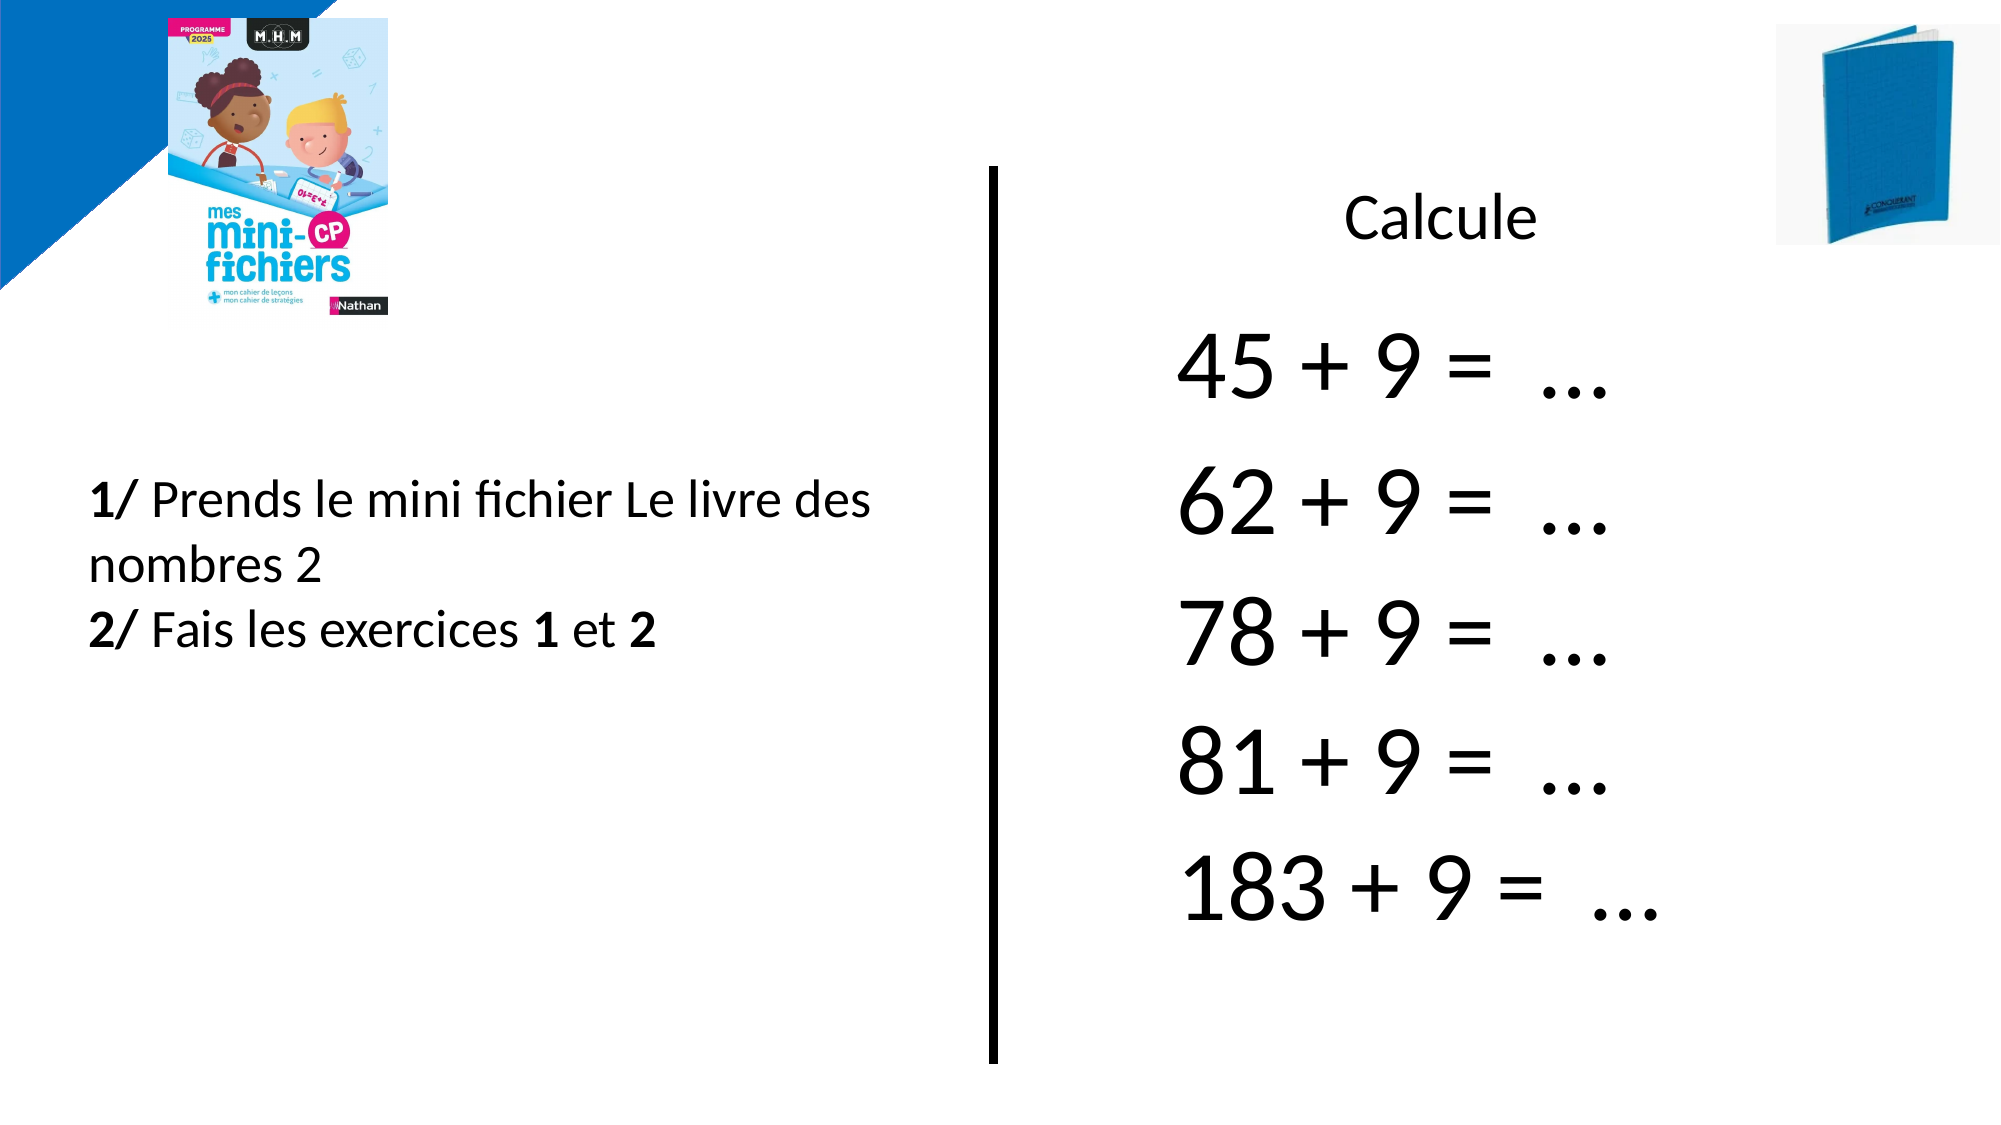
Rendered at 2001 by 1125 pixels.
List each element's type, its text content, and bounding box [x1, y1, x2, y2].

text_box 45 + 9 = … [1161, 291, 1669, 426]
text_box 1/ Prends le mini fichier Le livre des nombres 2 2/ Fais les exercices 1 et 2 [73, 456, 993, 667]
text_box [0, 0, 337, 290]
text_box Calcule [1329, 165, 1597, 261]
picture [1776, 24, 2000, 245]
text_box 62 + 9 = … [1161, 427, 1669, 558]
text_box 78 + 9 = … [1161, 558, 1669, 686]
text_box 183 + 9 = … [1161, 813, 1740, 949]
picture [168, 18, 388, 330]
text_box 81 + 9 = … [1161, 686, 1669, 813]
